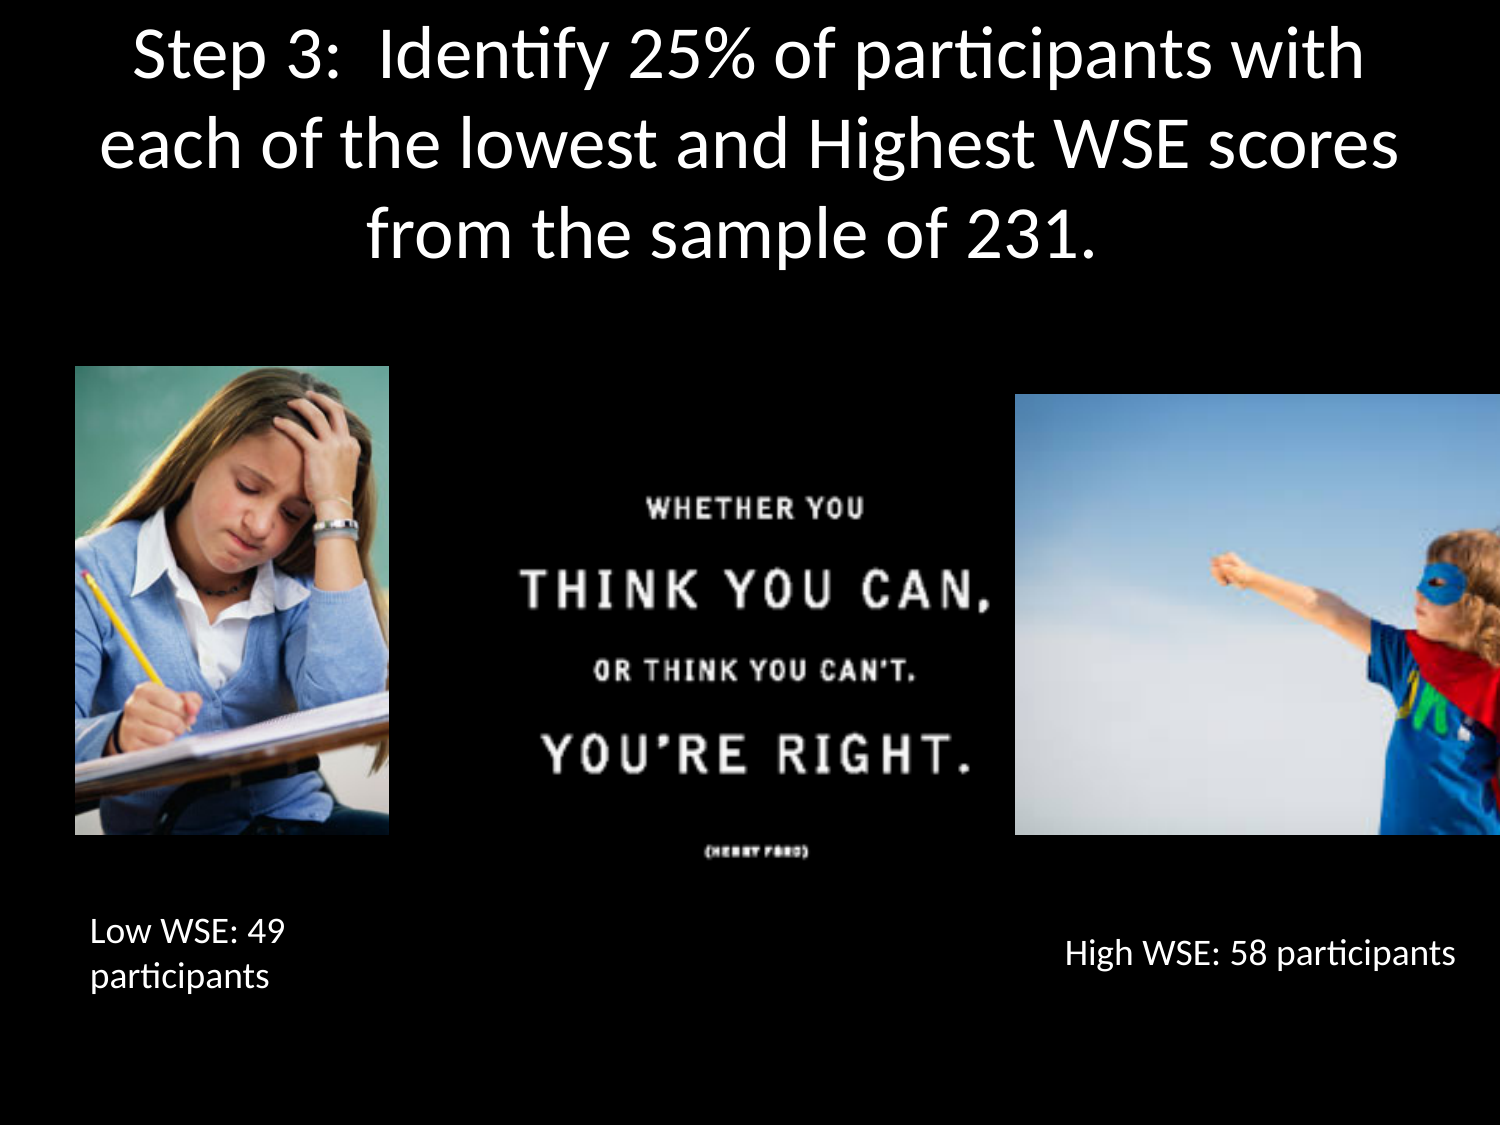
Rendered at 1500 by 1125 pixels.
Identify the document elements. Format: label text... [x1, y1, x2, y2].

text_box Low WSE: 49 participants [74, 898, 363, 1003]
picture [74, 365, 390, 836]
picture [437, 328, 1500, 959]
text_box High WSE: 58 participants [1049, 920, 1472, 981]
title Step 3: Identify 25% of participants with each of the lowest and Highest WSE scores from the sample of 231. [75, 45, 1425, 233]
